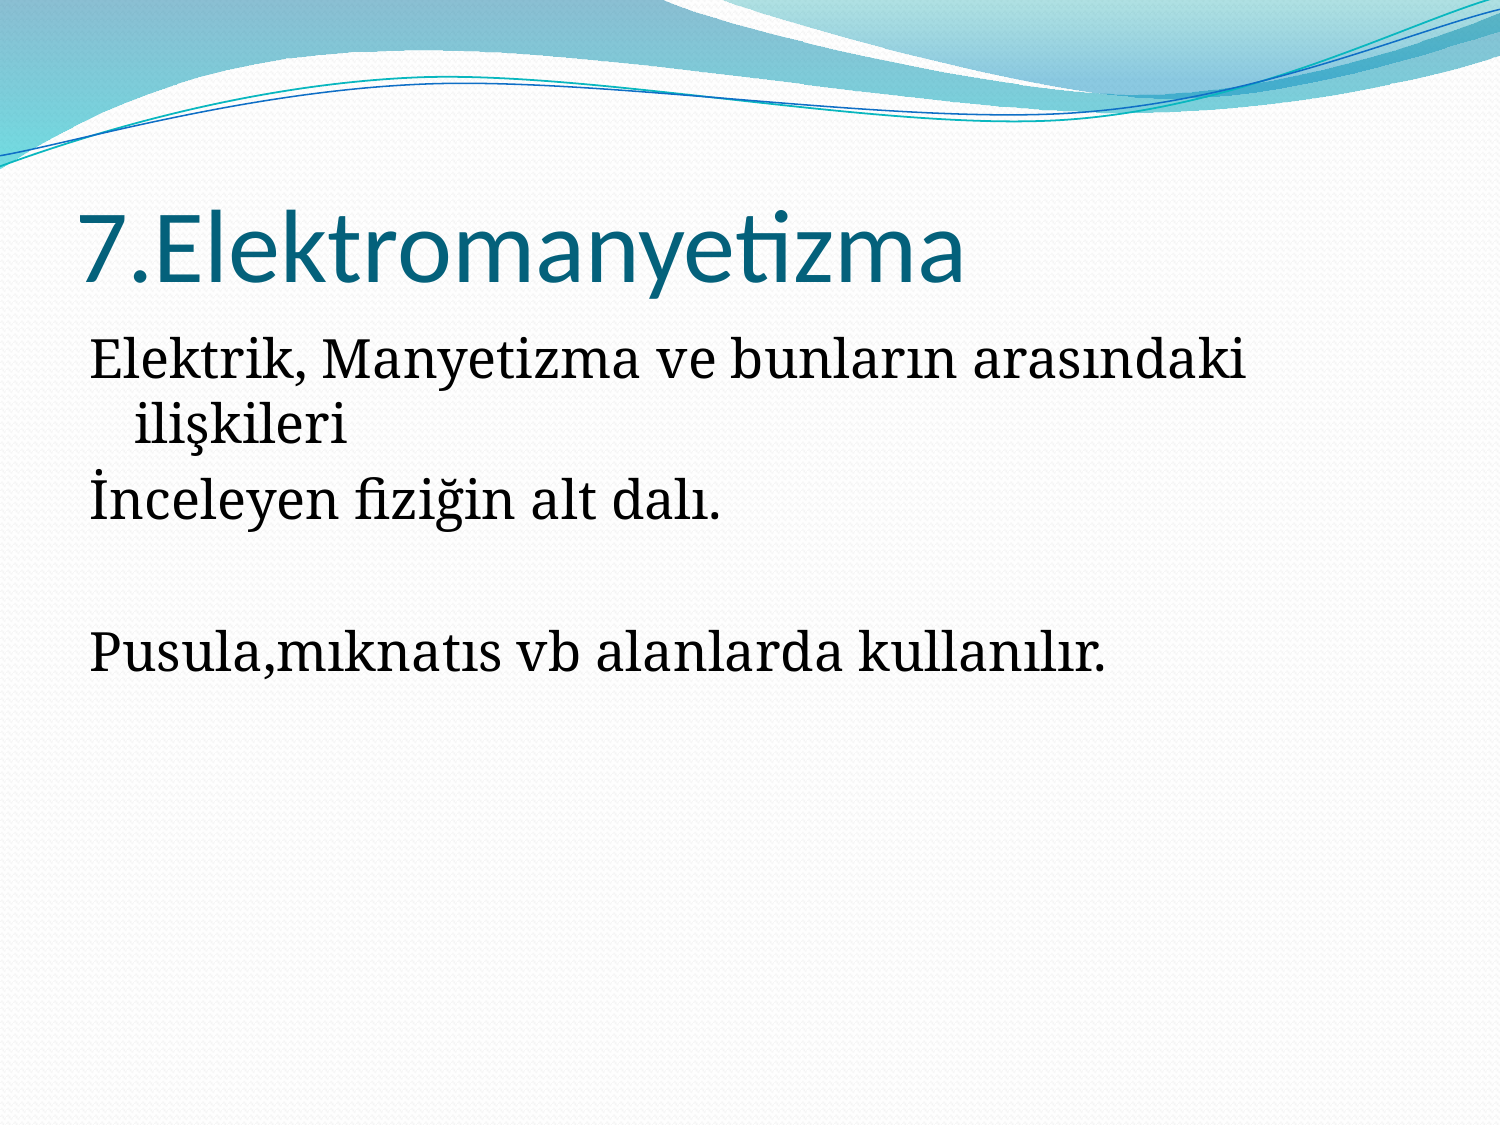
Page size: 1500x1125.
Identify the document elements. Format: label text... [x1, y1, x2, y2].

title 7.Elektromanyetizma [75, 115, 1425, 303]
list Elektrik, Manyetizma ve bunların arasındaki ilişkileri İnceleyen fiziğin alt dalı. Pusula,mıknatıs vb alanlarda kullanılır. [75, 317, 1425, 1038]
